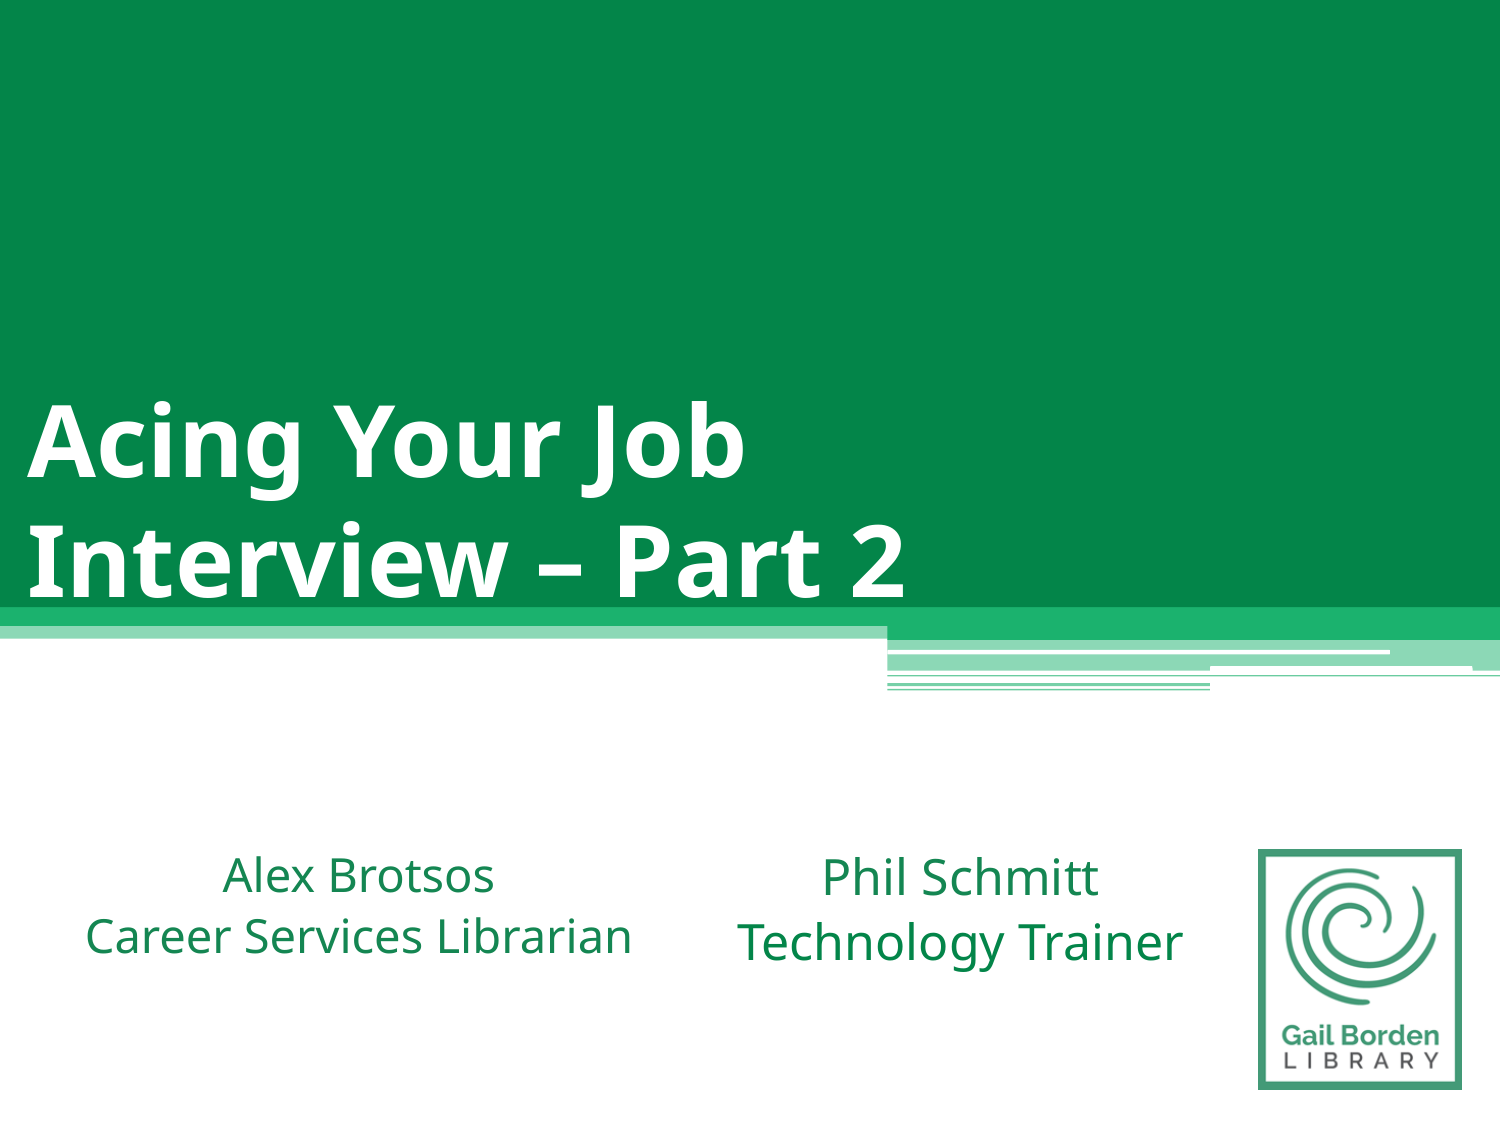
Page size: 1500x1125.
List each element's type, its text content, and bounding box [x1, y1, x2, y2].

text_box Phil Schmitt Technology Trainer [712, 838, 1202, 989]
title Acing Your Job Interview – Part 2 [12, 262, 1088, 625]
subtitle Alex Brotsos Career Services Librarian [60, 838, 650, 989]
picture [1258, 849, 1462, 1090]
